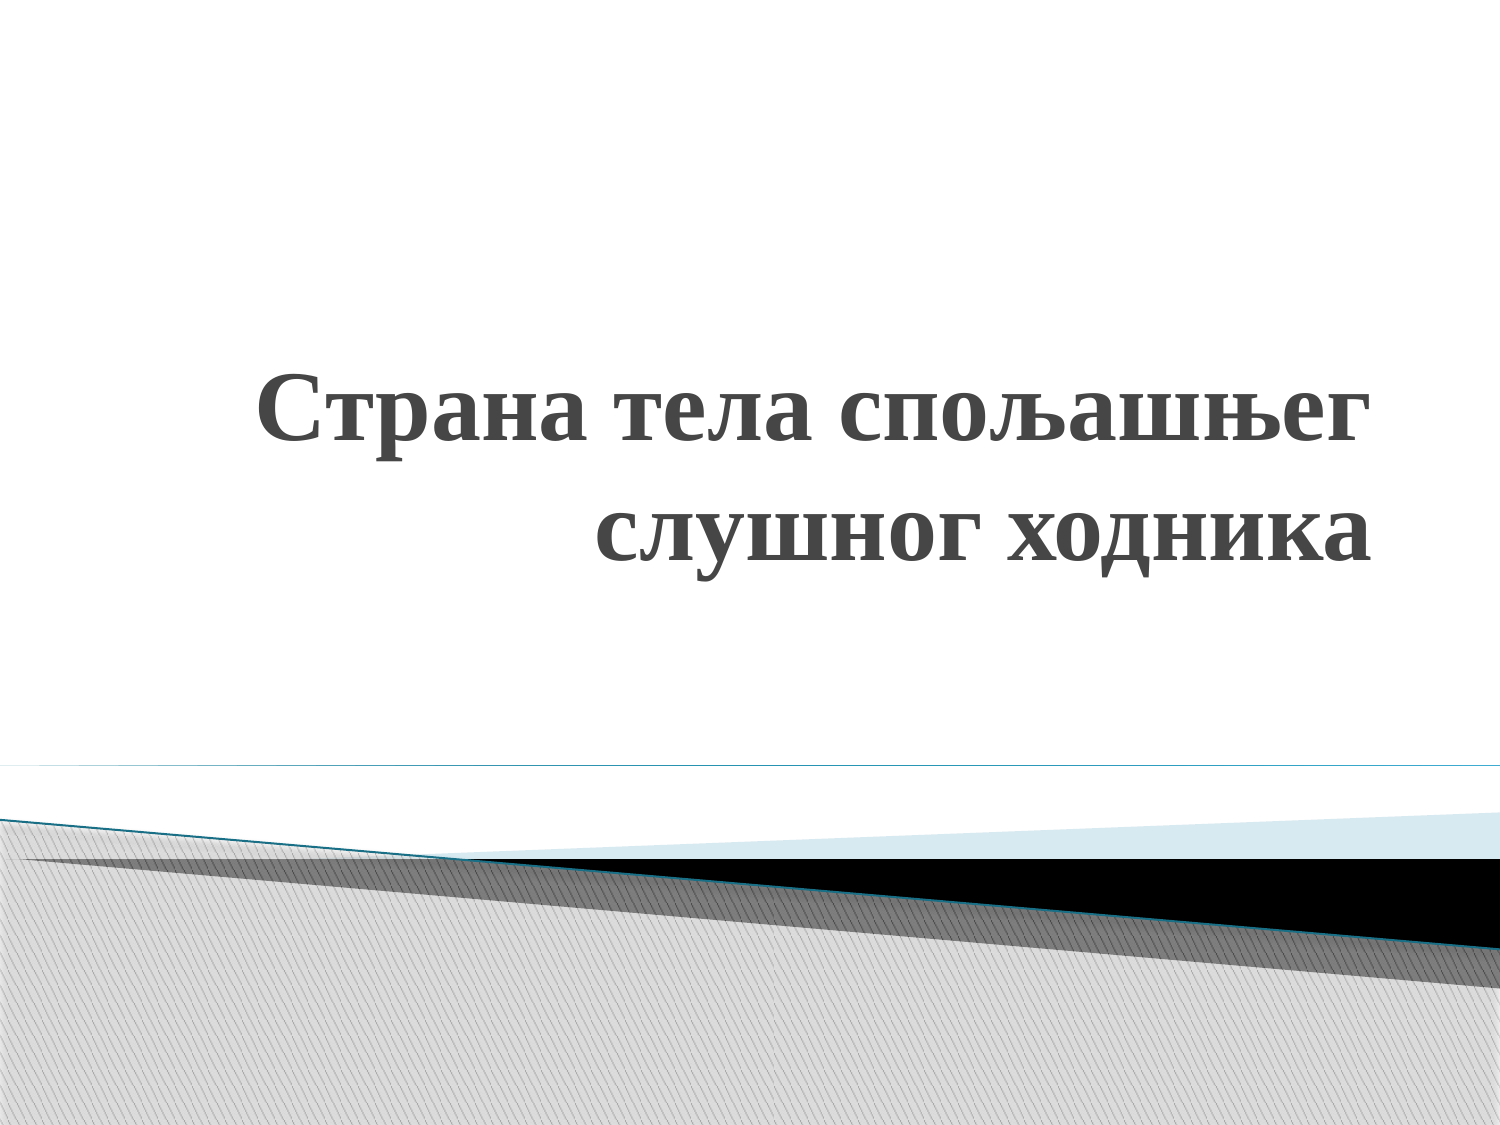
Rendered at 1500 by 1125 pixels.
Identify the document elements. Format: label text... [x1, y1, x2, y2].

picture [5, 859, 1500, 989]
title Страна тела спољашњег слушног ходника [112, 287, 1388, 588]
